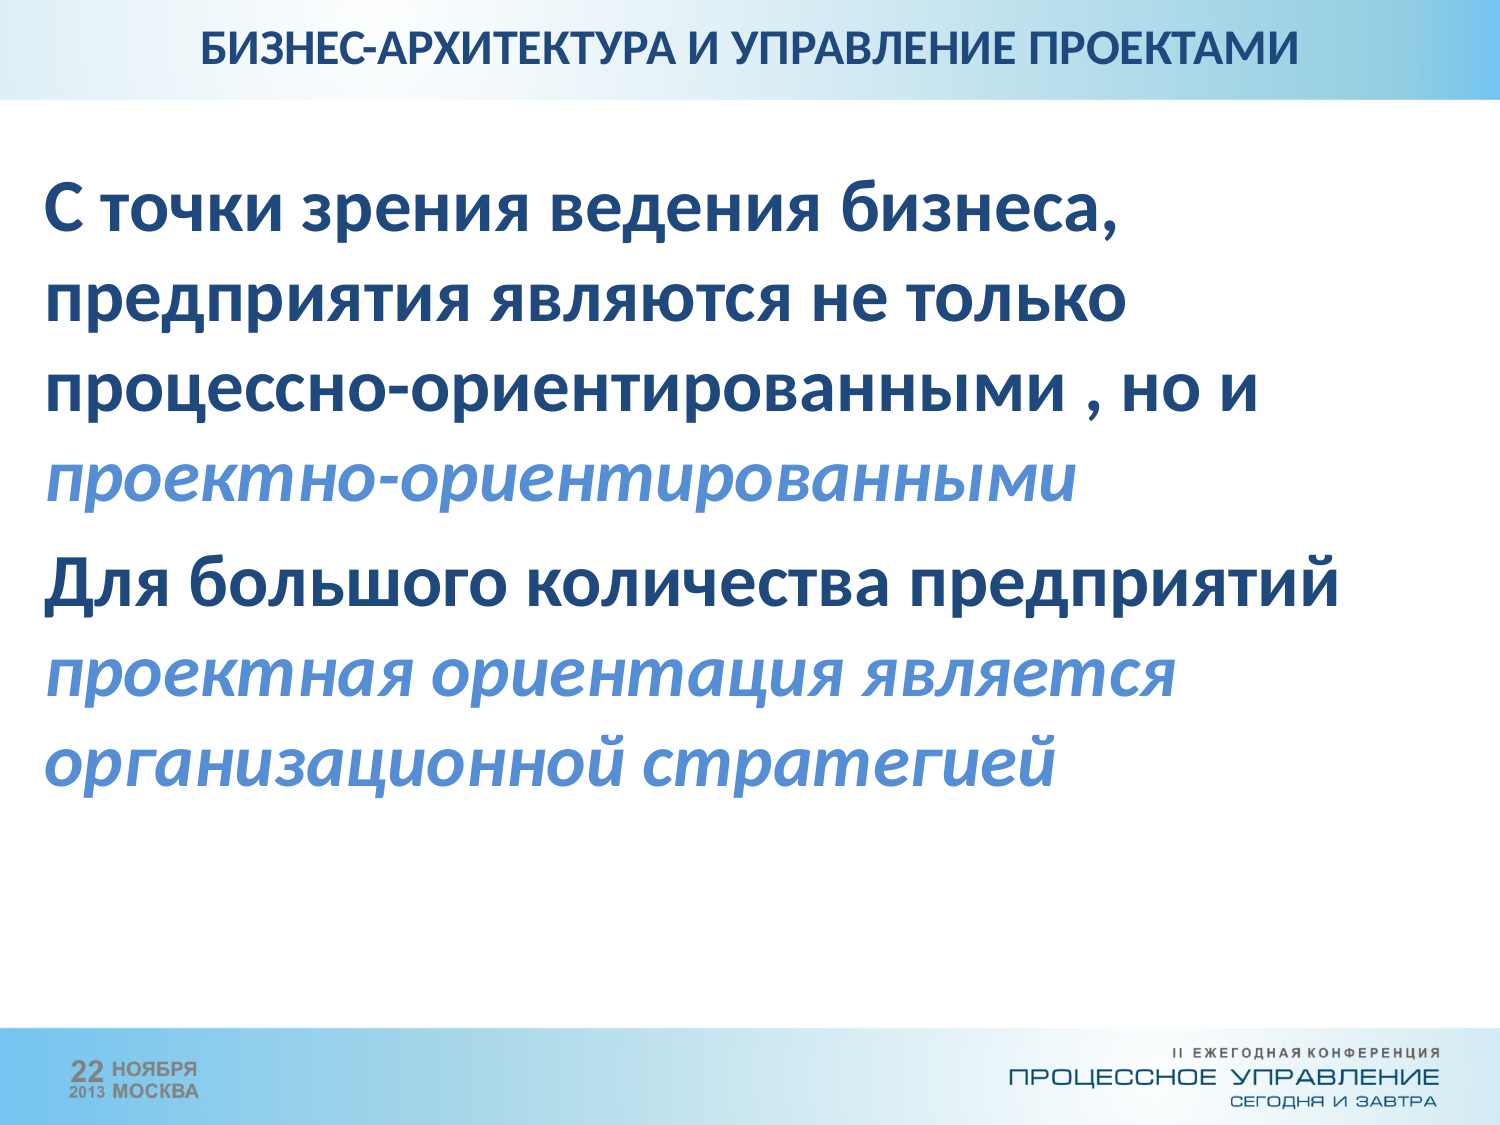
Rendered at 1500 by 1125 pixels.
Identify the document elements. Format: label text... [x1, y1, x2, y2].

list С точки зрения ведения бизнеса, предприятия являются не только процессно-ориентированными , но и проектно-ориентированными Для большого количества предприятий проектная ориентация является организационной стратегией [29, 148, 1471, 1000]
picture [0, 0, 1500, 1125]
list БИЗНЕС-АРХИТЕКТУРА И УПРАВЛЕНИЕ ПРОЕКТАМИ [29, 7, 1471, 110]
